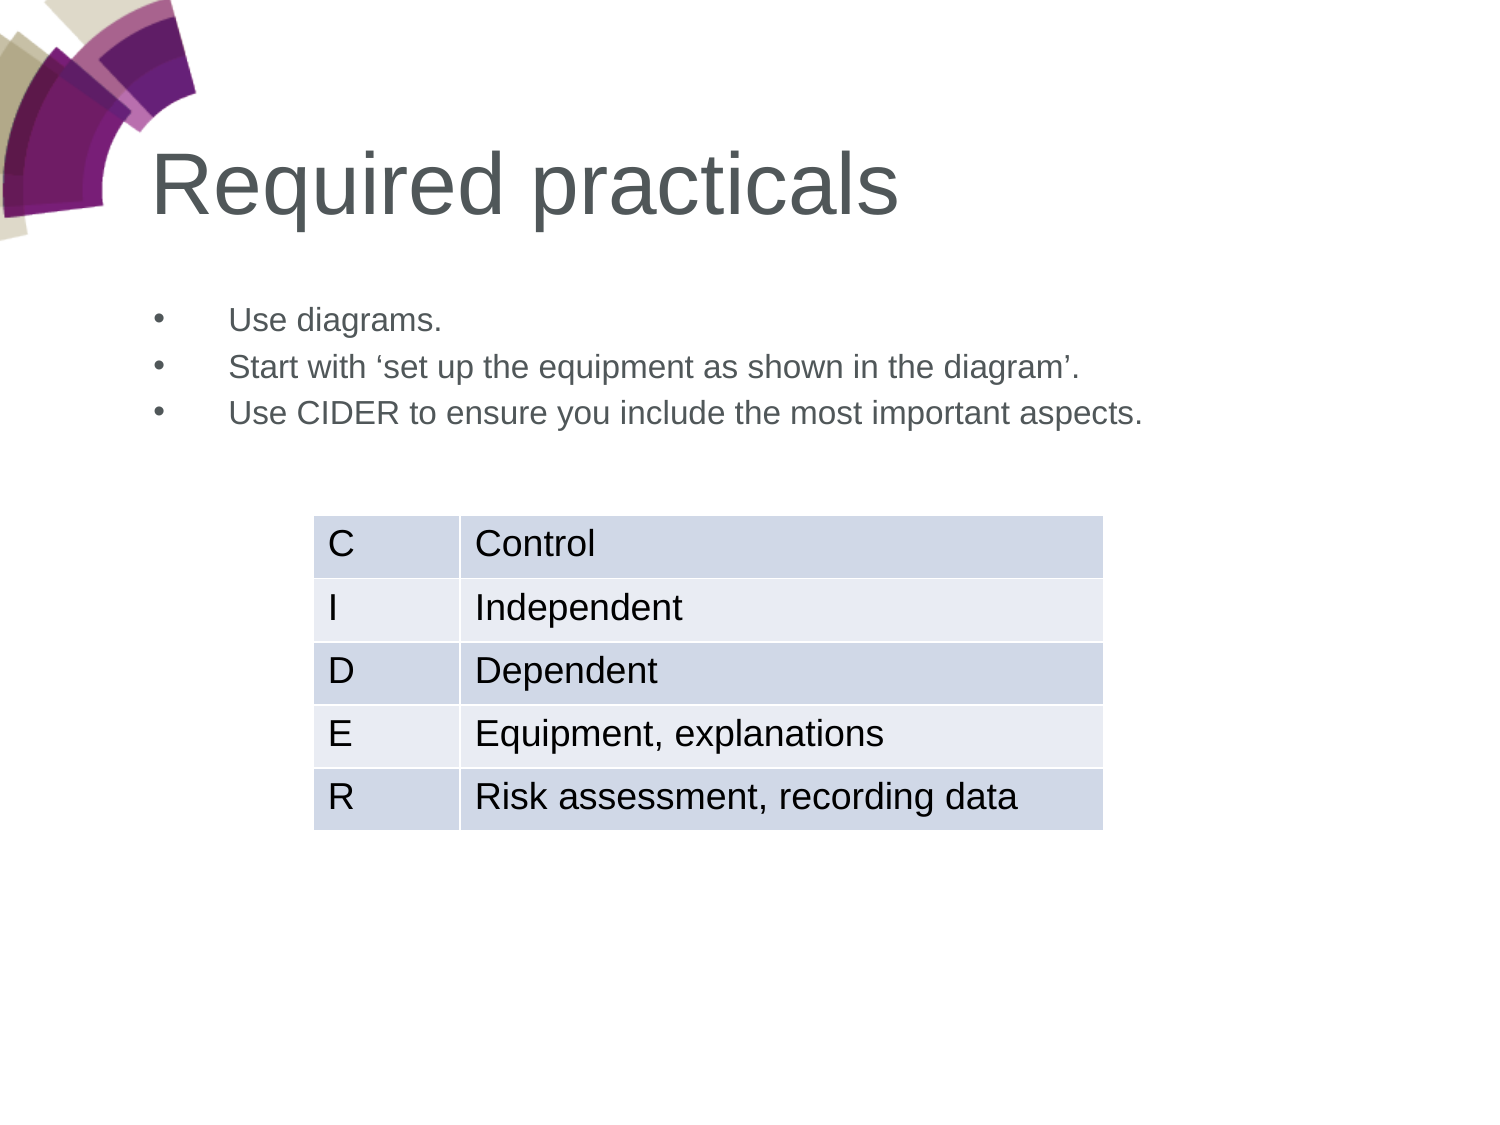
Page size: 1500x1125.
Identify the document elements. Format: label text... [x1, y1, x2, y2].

picture [0, 0, 1500, 1125]
list Use diagrams. Start with ‘set up the equipment as shown in the diagram’. Use CIDER to ensure you include the most important aspects. [138, 290, 1282, 528]
table_cell Risk assessment, recording data [461, 769, 1103, 830]
list Required practicals [135, 119, 1282, 297]
table_header C [314, 516, 459, 578]
table_header Control [461, 516, 1103, 578]
table_cell Independent [461, 579, 1103, 641]
table_cell Dependent [461, 643, 1103, 704]
table_cell D [314, 643, 459, 704]
table_cell Equipment, explanations [461, 706, 1103, 767]
table_cell E [314, 706, 459, 767]
table_cell R [314, 769, 459, 830]
table_cell I [314, 579, 459, 641]
